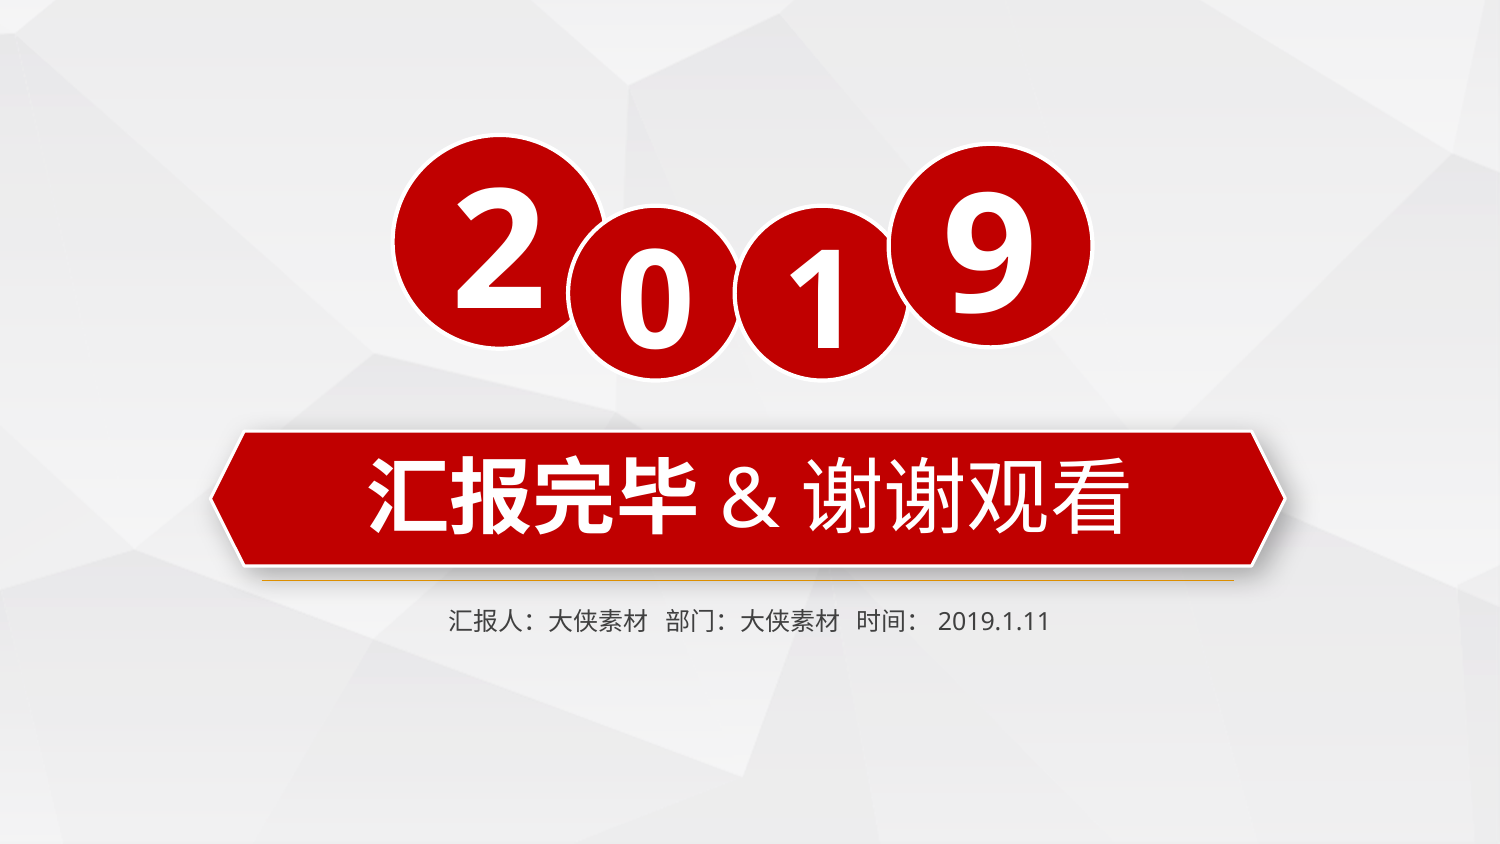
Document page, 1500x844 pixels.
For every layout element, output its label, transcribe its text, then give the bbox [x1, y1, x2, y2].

text_box 2 [390, 132, 606, 351]
text_box [222, 527, 1274, 569]
text_box 汇报完毕&谢谢观看 [189, 462, 1311, 527]
text_box [226, 429, 1270, 462]
text_box 汇报人：大侠素材 部门：大侠素材 时间：2019.1.11 [392, 605, 1108, 635]
text_box 9 [886, 141, 1095, 350]
text_box 0 [565, 203, 739, 383]
picture [0, 0, 1500, 844]
text_box 1 [732, 203, 910, 383]
